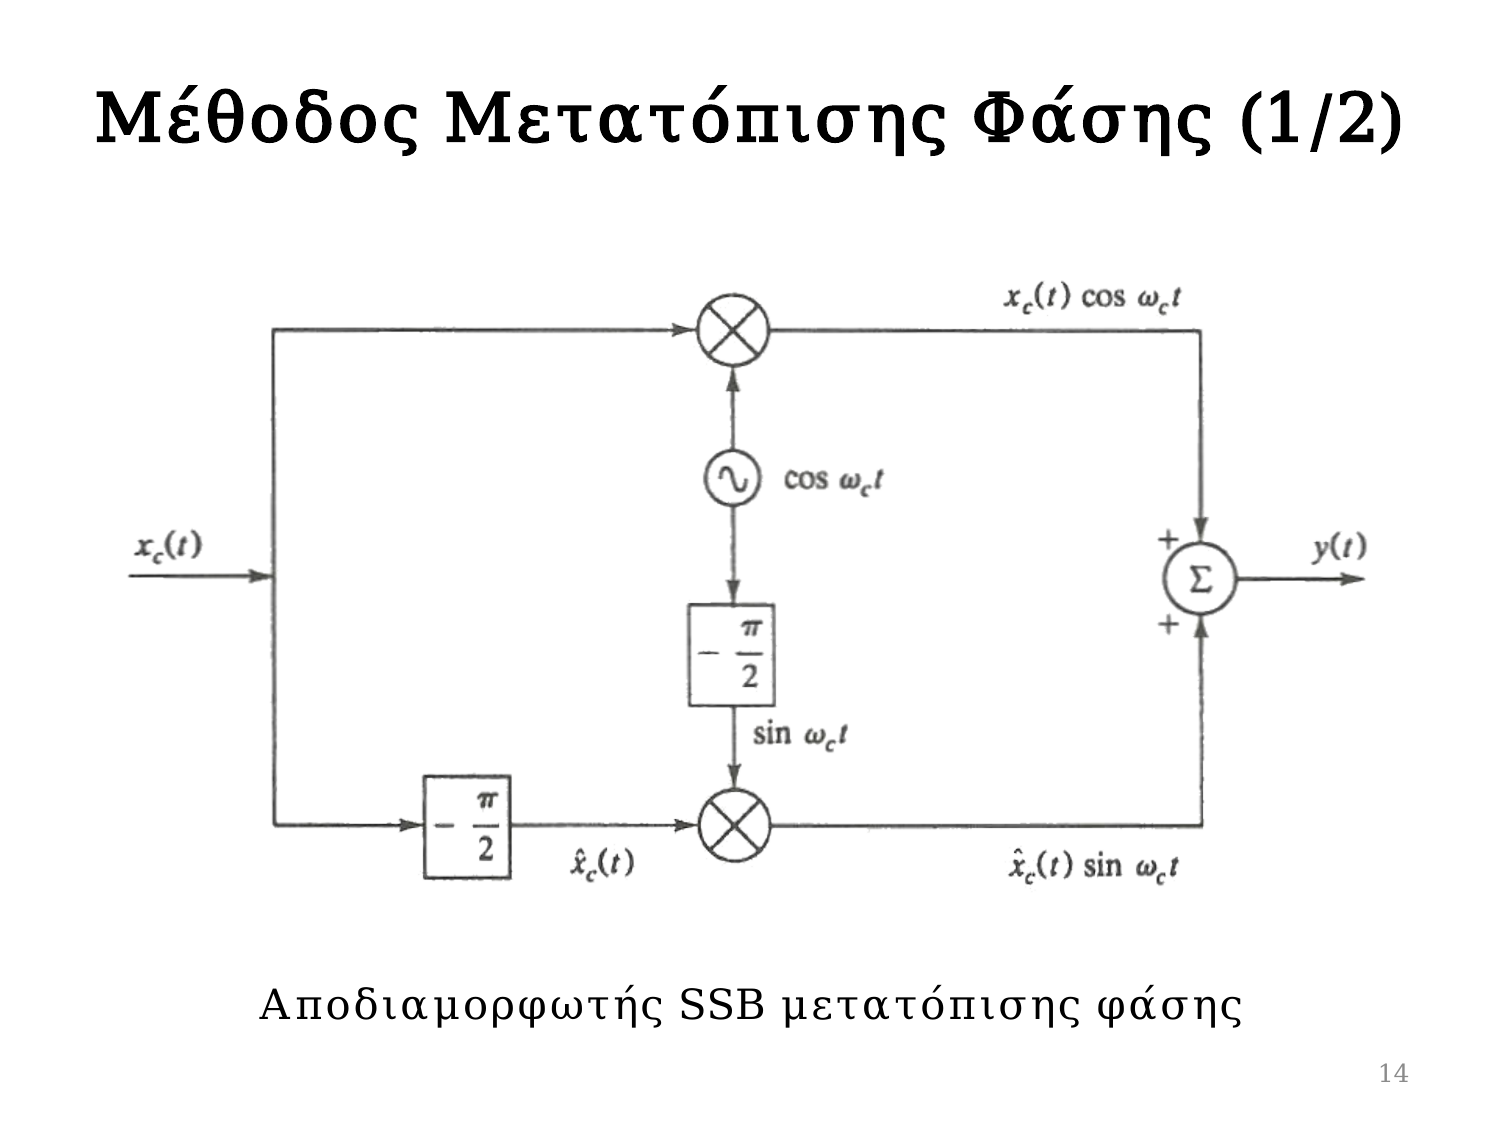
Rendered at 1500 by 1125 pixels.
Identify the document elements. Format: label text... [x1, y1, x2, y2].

title Μέθοδος Μετατόπισης Φάσης (1/2) [75, 20, 1425, 209]
list Αποδιαμορφωτής SSB μετατόπισης φάσης [75, 219, 1425, 1035]
slide_number 14 [1222, 1042, 1425, 1103]
picture [104, 243, 1388, 935]
